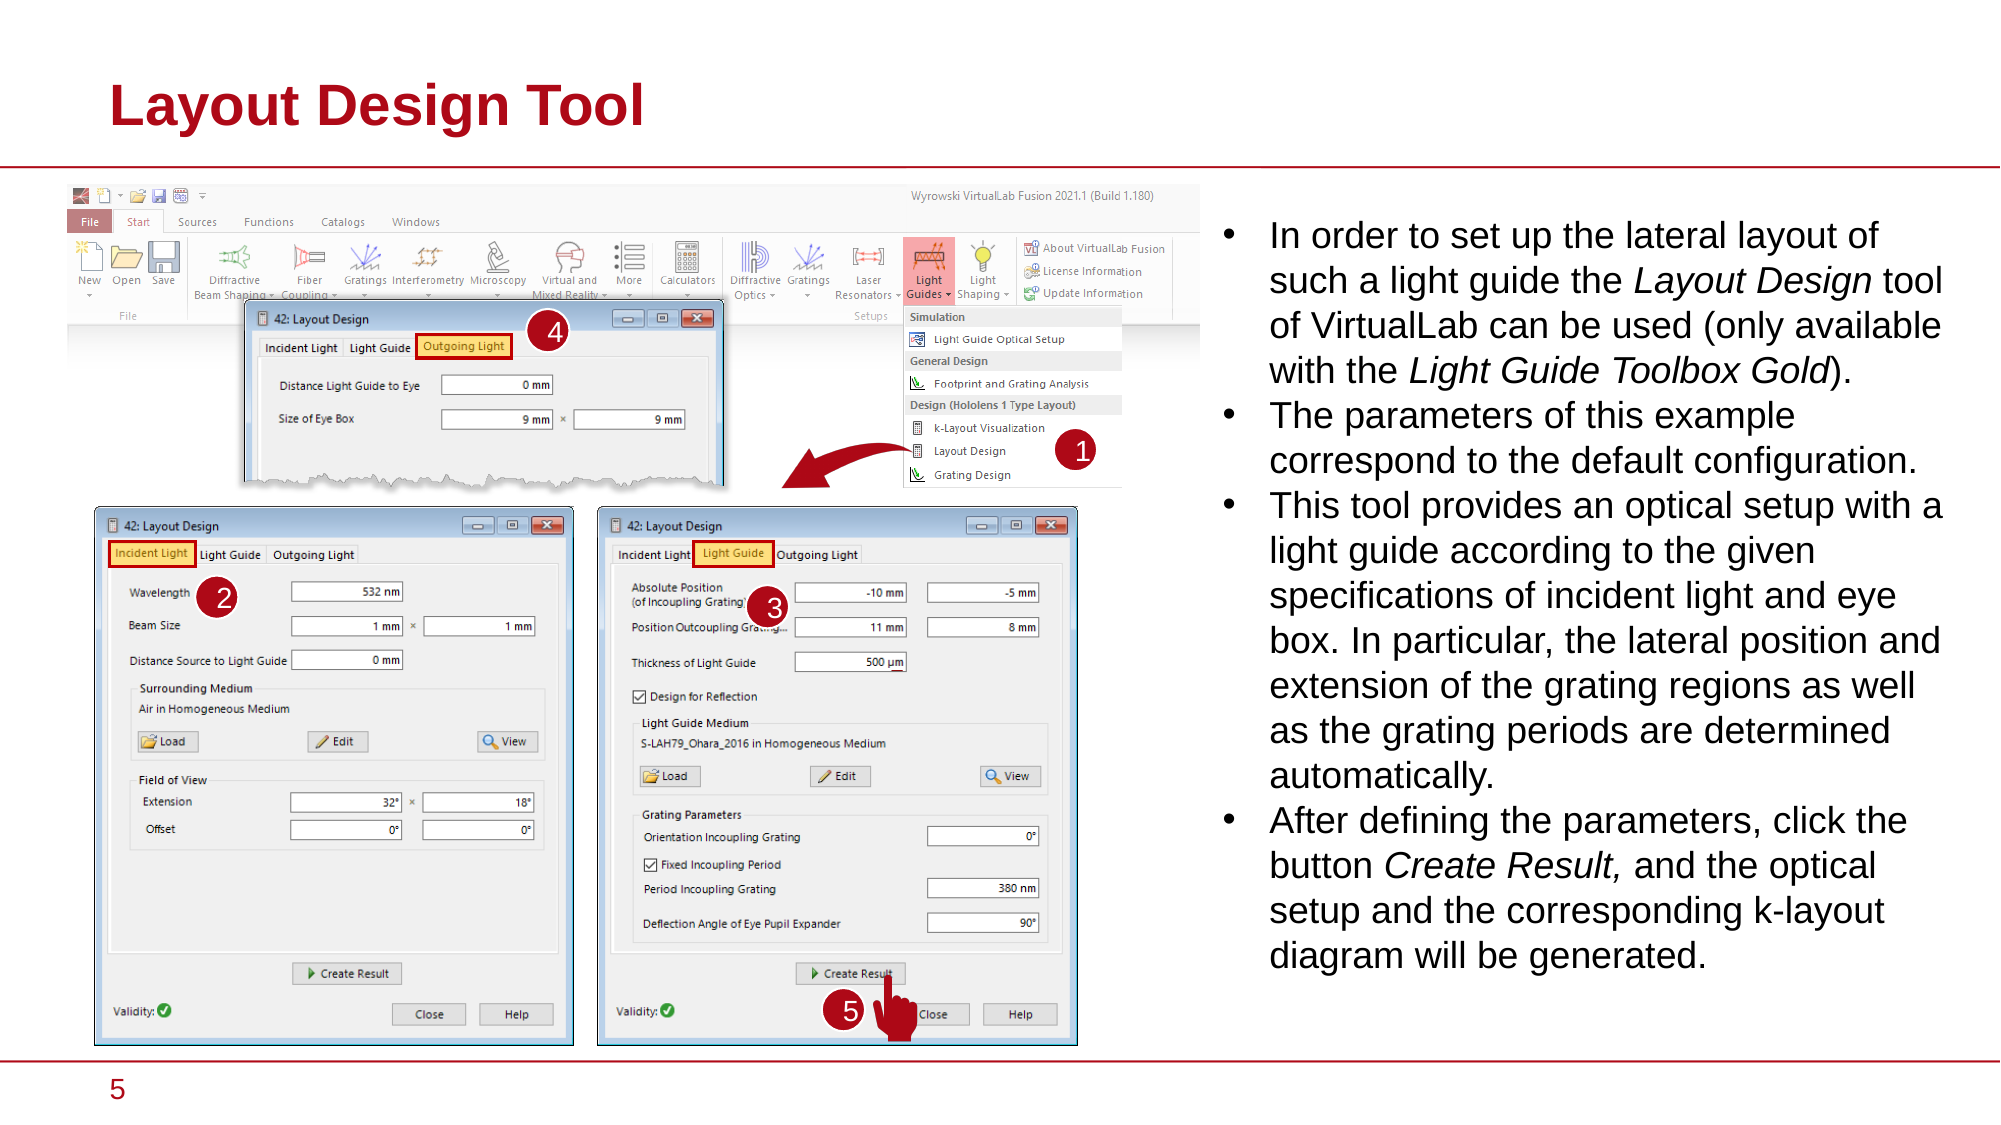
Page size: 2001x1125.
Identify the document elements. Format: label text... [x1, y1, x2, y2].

title Layout Design Tool [94, 59, 1906, 148]
picture [0, 0, 2000, 1125]
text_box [903, 237, 1204, 489]
text_box In order to set up the lateral layout of such a light guide the Layout Design tool of VirtualLab can be used (only available with the Light Guide Toolbox Gold). The parameters of this example correspond to the default configuration. This tool provides an optical setup with a light guide according to the given specifications of incident light and eye box. In particular, the lateral position and extension of the grating regions as well as the grating periods are determined automatically. After defining the parameters, click the button Create Result, and the optical setup and the corresponding k-layout diagram will be generated. [1207, 204, 1960, 984]
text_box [45, 168, 1262, 561]
slide_number 5 [94, 1062, 296, 1114]
